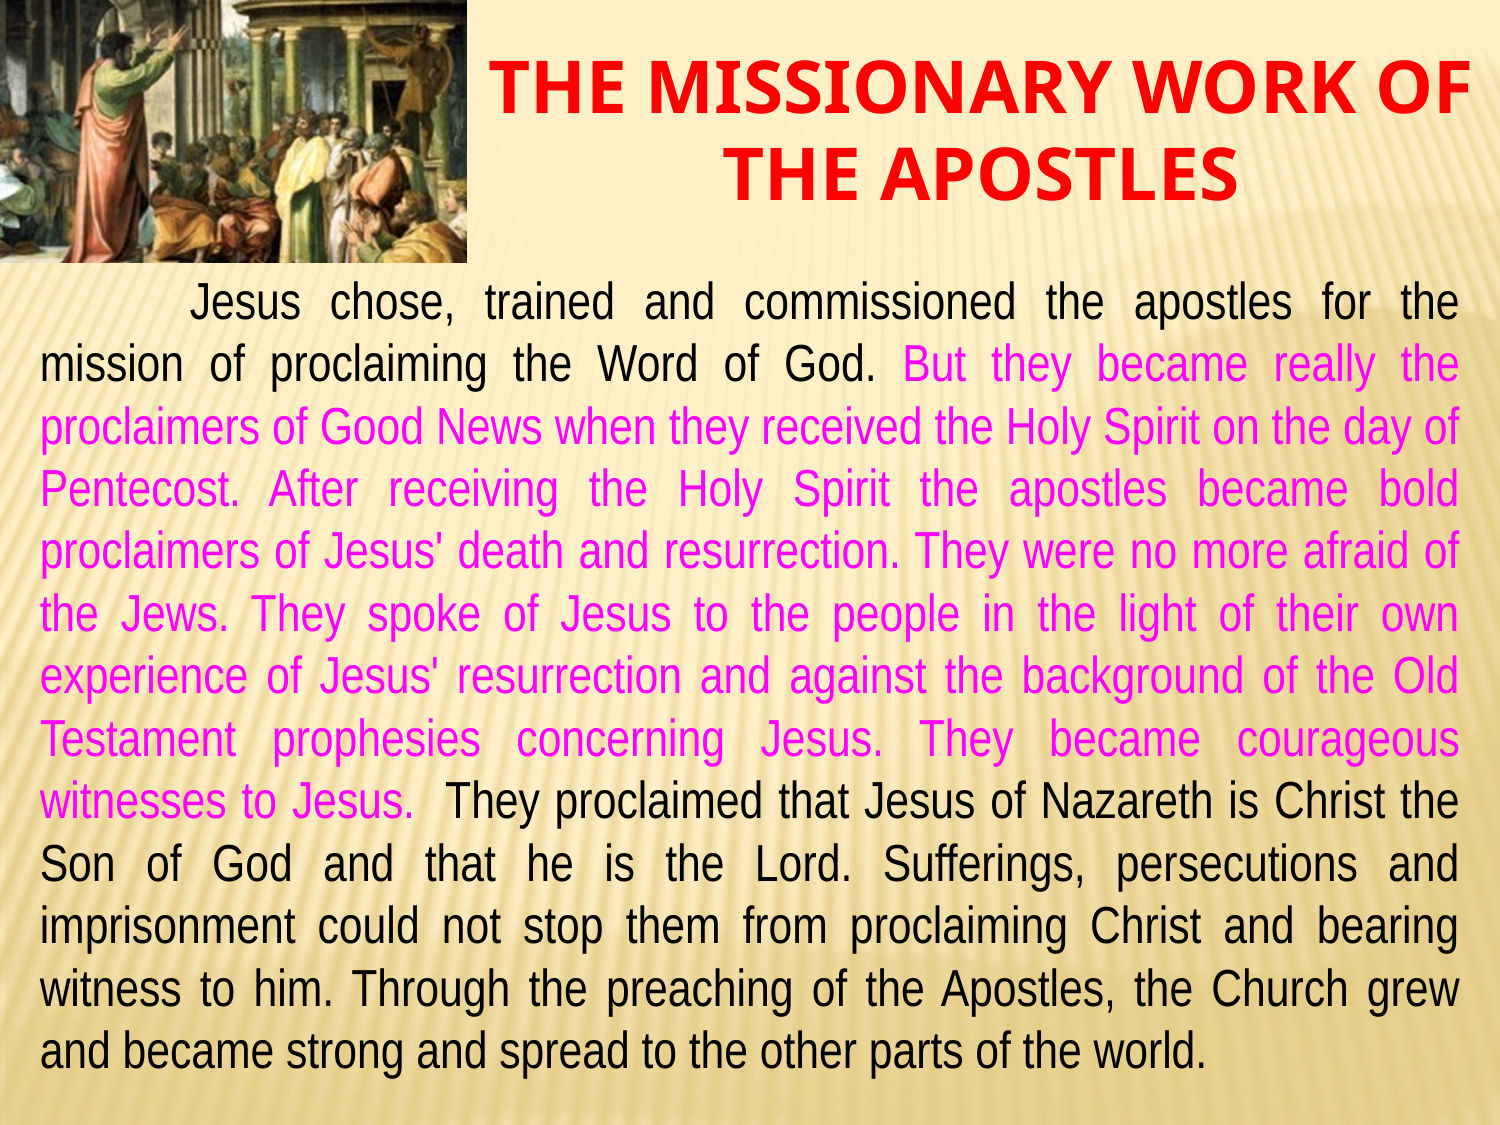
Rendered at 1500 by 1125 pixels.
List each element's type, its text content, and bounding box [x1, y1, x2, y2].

picture [0, 0, 467, 263]
text_box Jesus chose, trained and commissioned the apostles for the mission of proclaiming the Word of God. But they became really the proclaimers of Good News when they received the Holy Spirit on the day of Pentecost. After receiving the Holy Spirit the apostles became bold proclaimers of Jesus' death and resurrection. They were no more afraid of the Jews. They spoke of Jesus to the people in the light of their own experience of Jesus' resurrection and against the background of the Old Testament prophesies concerning Jesus. They became courageous witnesses to Jesus. They proclaimed that Jesus of Nazareth is Christ the Son of God and that he is the Lord. Sufferings, persecutions and imprisonment could not stop them from proclaiming Christ and bearing witness to him. Through the preaching of the Apostles, the Church grew and became strong and spread to the other parts of the world. [24, 259, 1475, 1087]
text_box THE MISSIONARY WORK OF THE APOSTLES [475, 33, 1500, 223]
